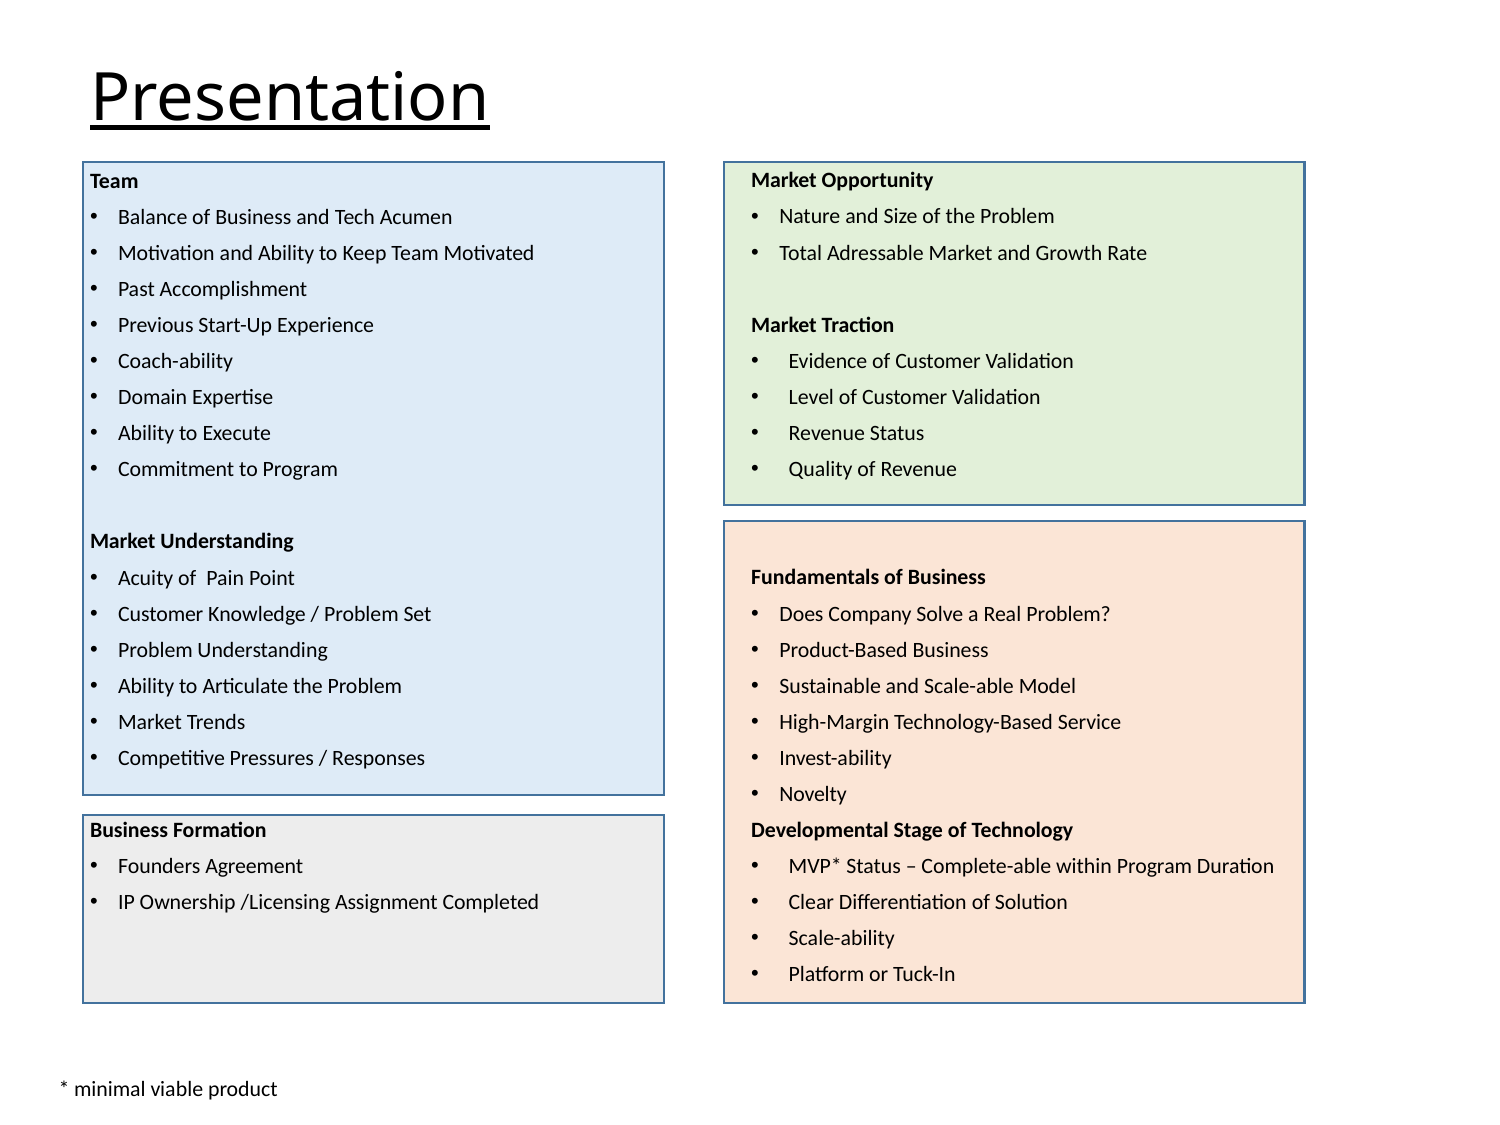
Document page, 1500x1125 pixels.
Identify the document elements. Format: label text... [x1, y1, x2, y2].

text_box [723, 905, 1306, 1004]
text_box [82, 905, 665, 1004]
text_box * minimal viable product [43, 1067, 294, 1109]
text_box Team Balance of Business and Tech Acumen Motivation and Ability to Keep Team Motivated Past Accomplishment Previous Start-Up Experience Coach-ability Domain Expertise Ability to Execute Commitment to Program Market Understanding Acuity of Pain Point Customer Knowledge / Problem Set Problem Understanding Ability to Articulate the Problem Market Trends Competitive Pressures / Responses Business Formation Founders Agreement IP Ownership /Licensing Assignment Completed [74, 161, 736, 905]
text_box Market Opportunity Nature and Size of the Problem Total Adressable Market and Growth Rate Market Traction Evidence of Customer Validation Level of Customer Validation Revenue Status Quality of Revenue Fundamentals of Business Does Company Solve a Real Problem? Product-Based Business Sustainable and Scale-able Model High-Margin Technology-Based Service Invest-ability Novelty Developmental Stage of Technology MVP* Status – Complete-able within Program Duration Clear Differentiation of Solution Scale-ability Platform or Tuck-In [736, 161, 1399, 905]
text_box Presentation [74, 34, 1425, 143]
